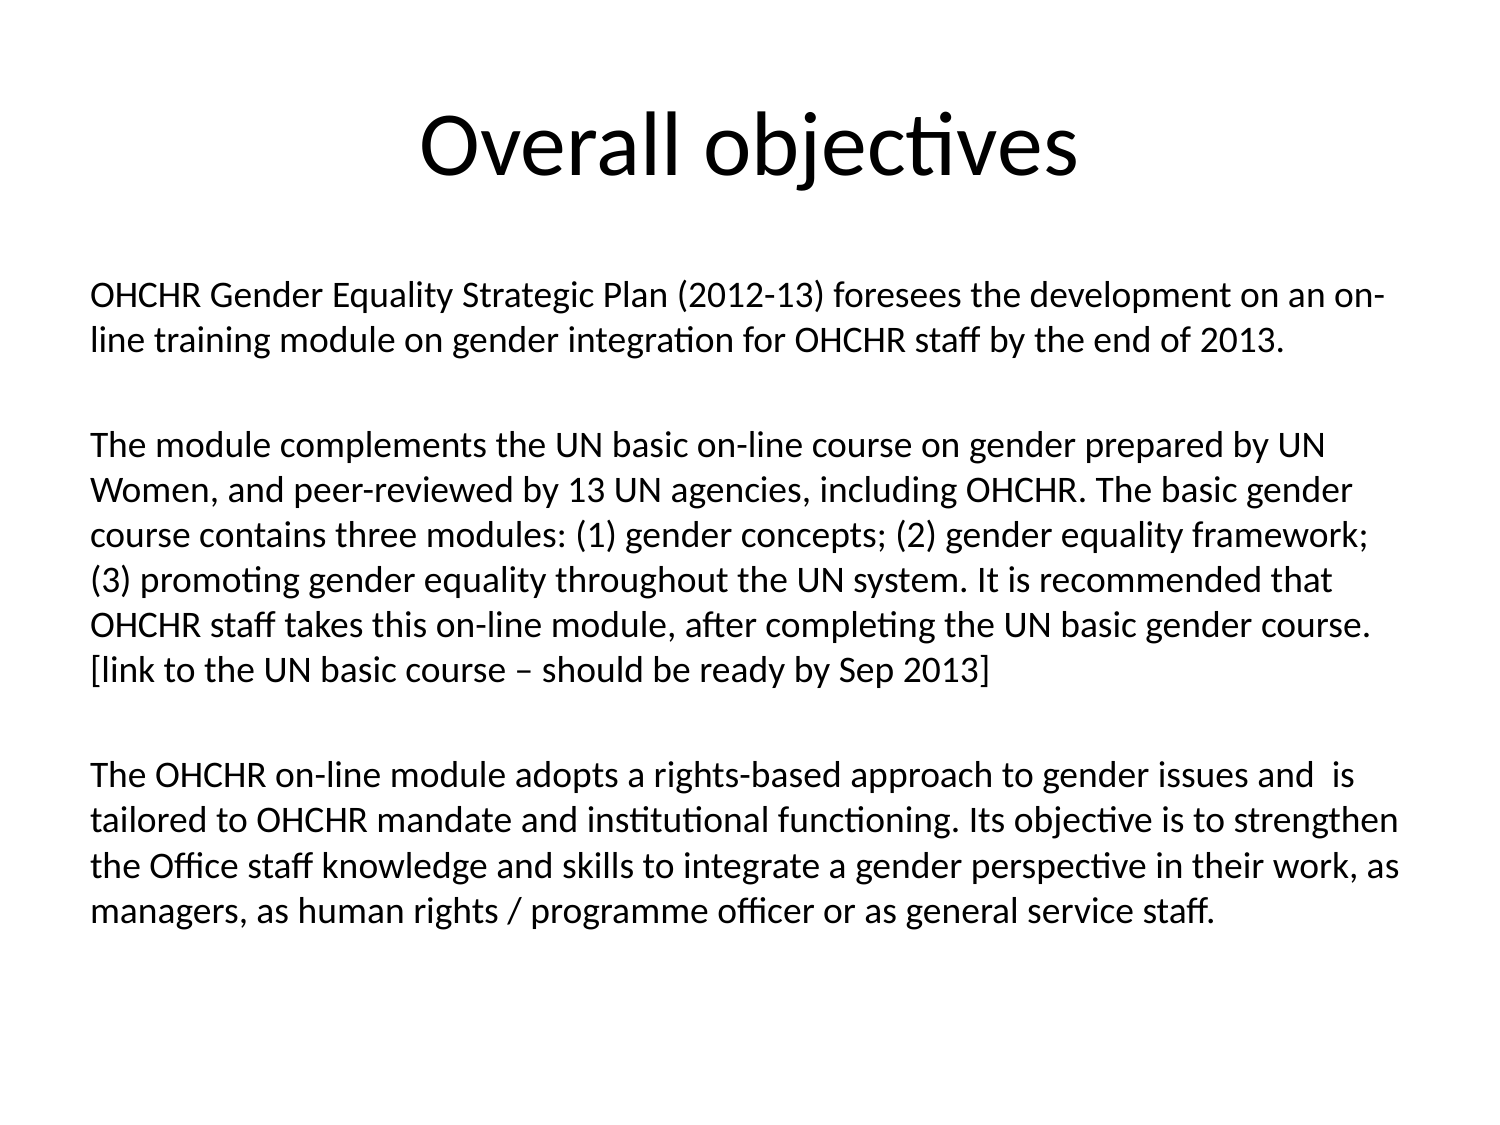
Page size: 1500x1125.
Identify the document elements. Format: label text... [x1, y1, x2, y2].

title Overall objectives [75, 45, 1425, 233]
list OHCHR Gender Equality Strategic Plan (2012-13) foresees the development on an on-line training module on gender integration for OHCHR staff by the end of 2013. The module complements the UN basic on-line course on gender prepared by UN Women, and peer-reviewed by 13 UN agencies, including OHCHR. The basic gender course contains three modules: (1) gender concepts; (2) gender equality framework; (3) promoting gender equality throughout the UN system. It is recommended that OHCHR staff takes this on-line module, after completing the UN basic gender course. [link to the UN basic course – should be ready by Sep 2013] The OHCHR on-line module adopts a rights-based approach to gender issues and is tailored to OHCHR mandate and institutional functioning. Its objective is to strengthen the Office staff knowledge and skills to integrate a gender perspective in their work, as managers, as human rights / programme officer or as general service staff. [75, 262, 1425, 1005]
